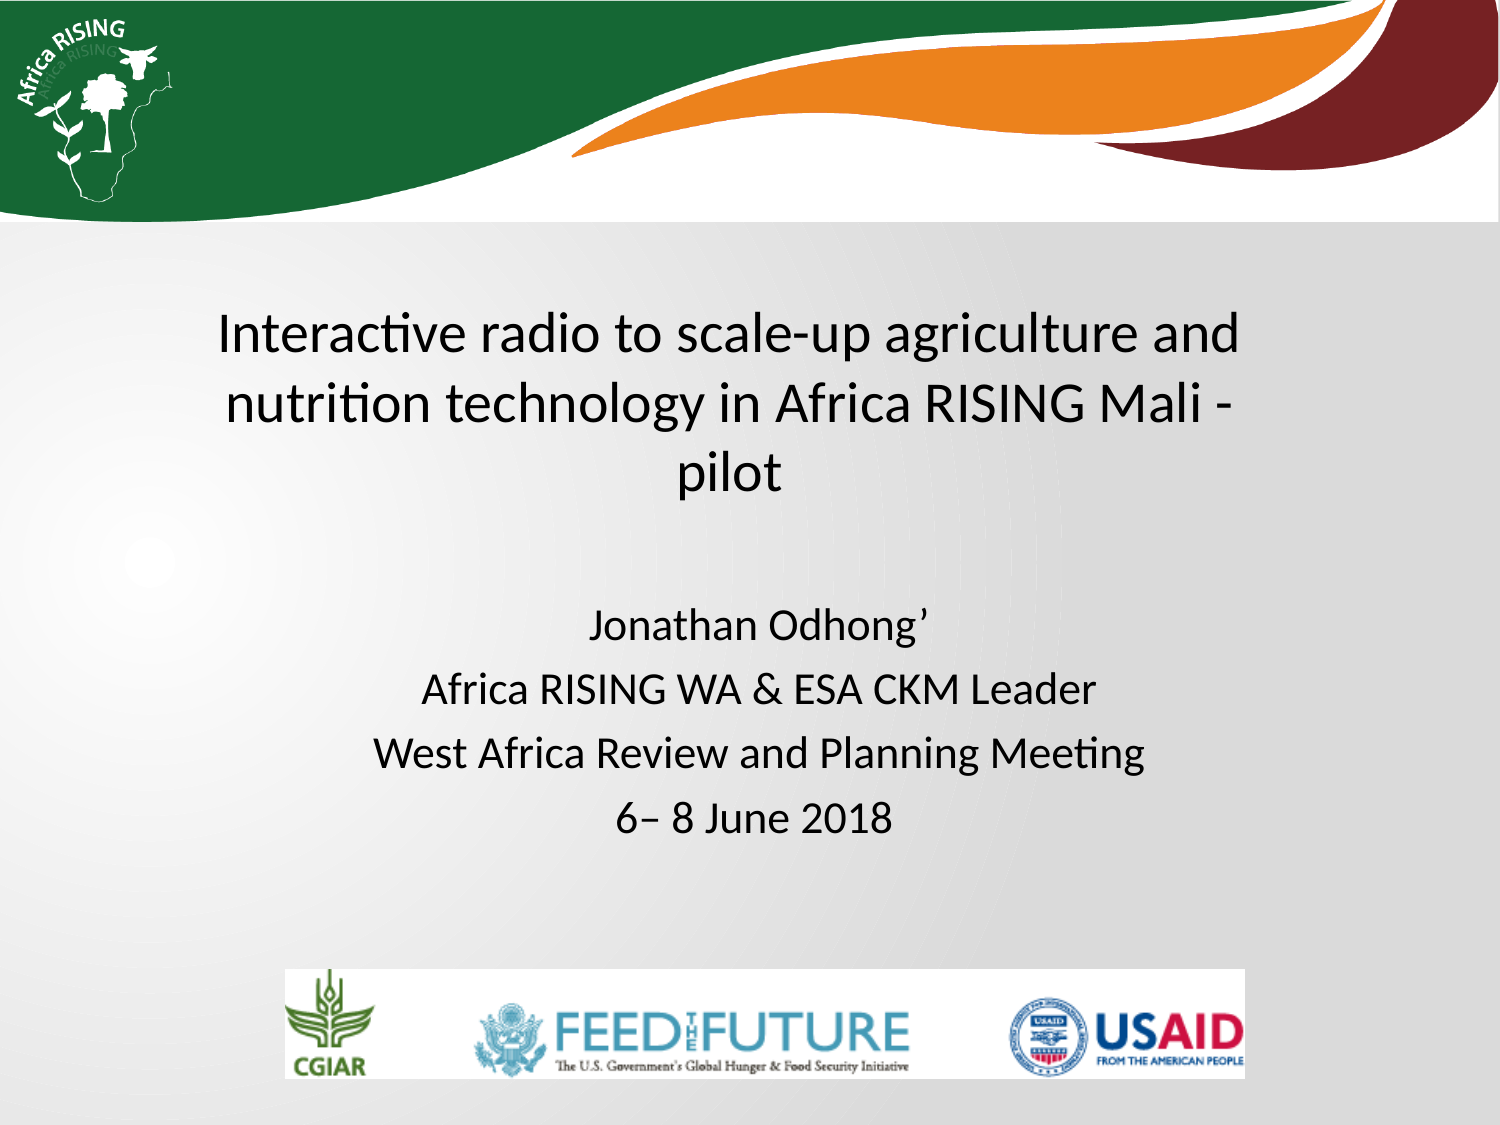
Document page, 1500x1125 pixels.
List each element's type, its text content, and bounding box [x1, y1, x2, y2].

list Interactive radio to scale-up agriculture and nutrition technology in Africa RISING Mali - pilot [137, 287, 1307, 513]
list Jonathan Odhong’ Africa RISING WA & ESA CKM Leader West Africa Review and Planning Meeting 6– 8 June 2018 [225, 587, 1275, 788]
picture [0, 0, 1499, 222]
picture [285, 969, 1245, 1079]
